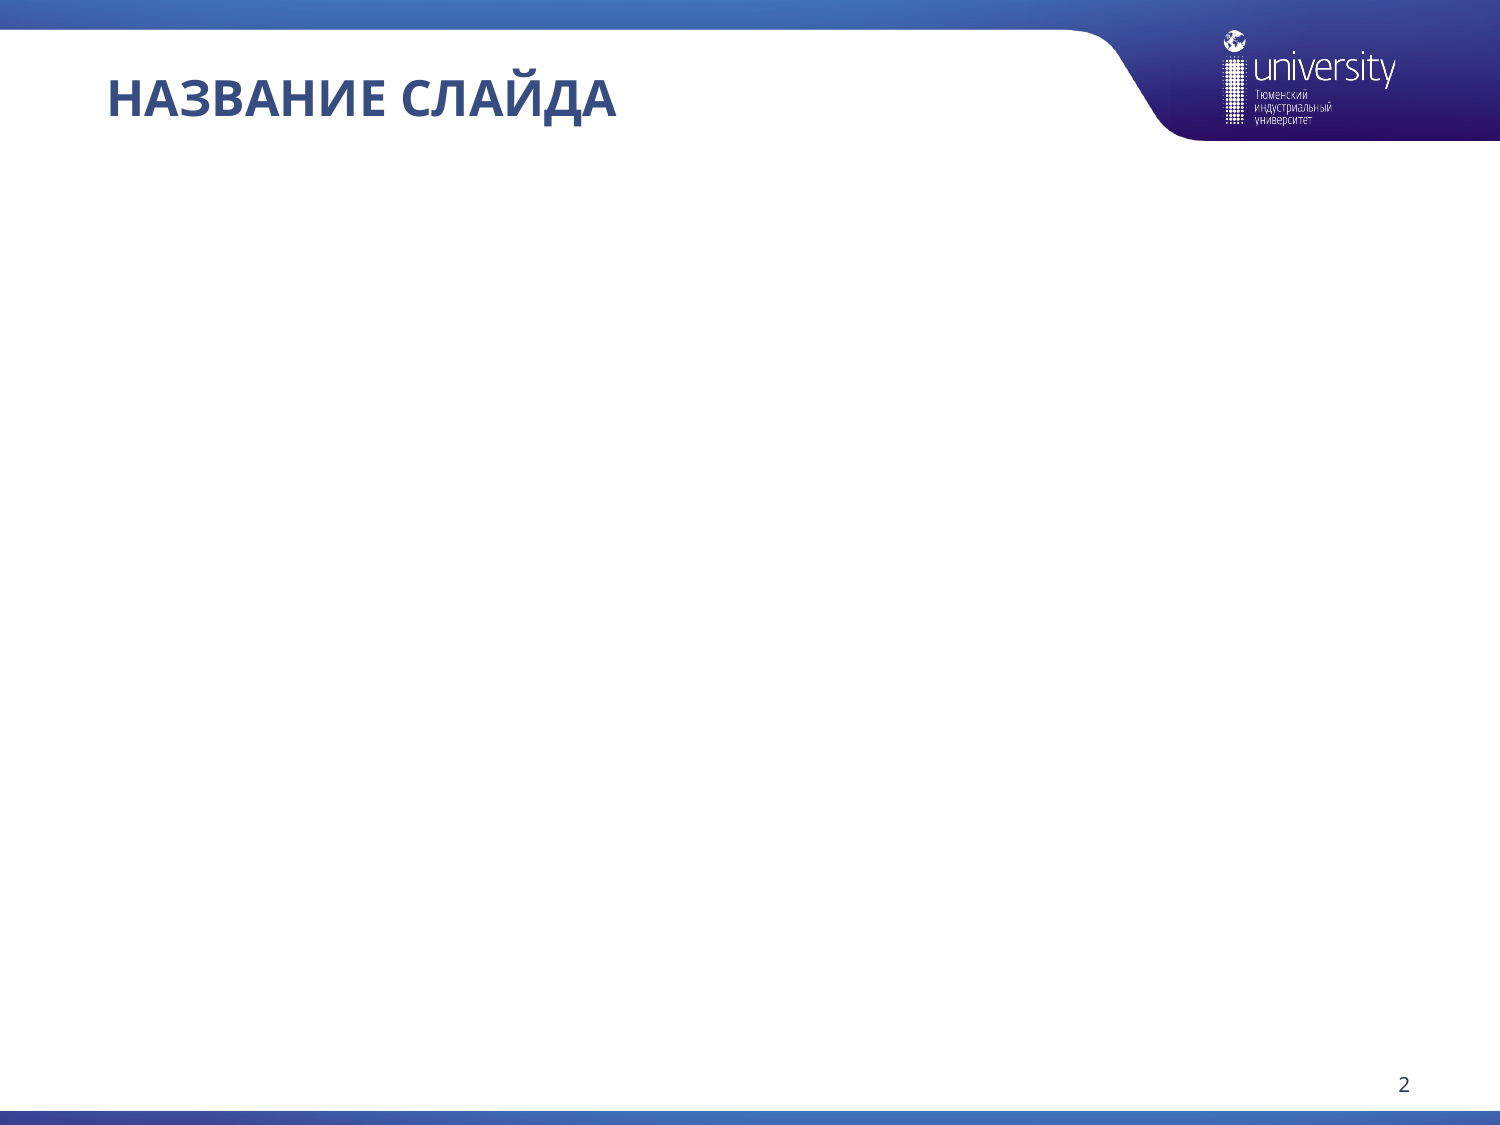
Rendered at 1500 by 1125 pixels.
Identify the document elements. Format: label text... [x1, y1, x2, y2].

picture [0, 0, 1500, 141]
slide_number 2 [1074, 1056, 1425, 1117]
title Название слайда [91, 45, 1207, 149]
picture [0, 1108, 1500, 1125]
